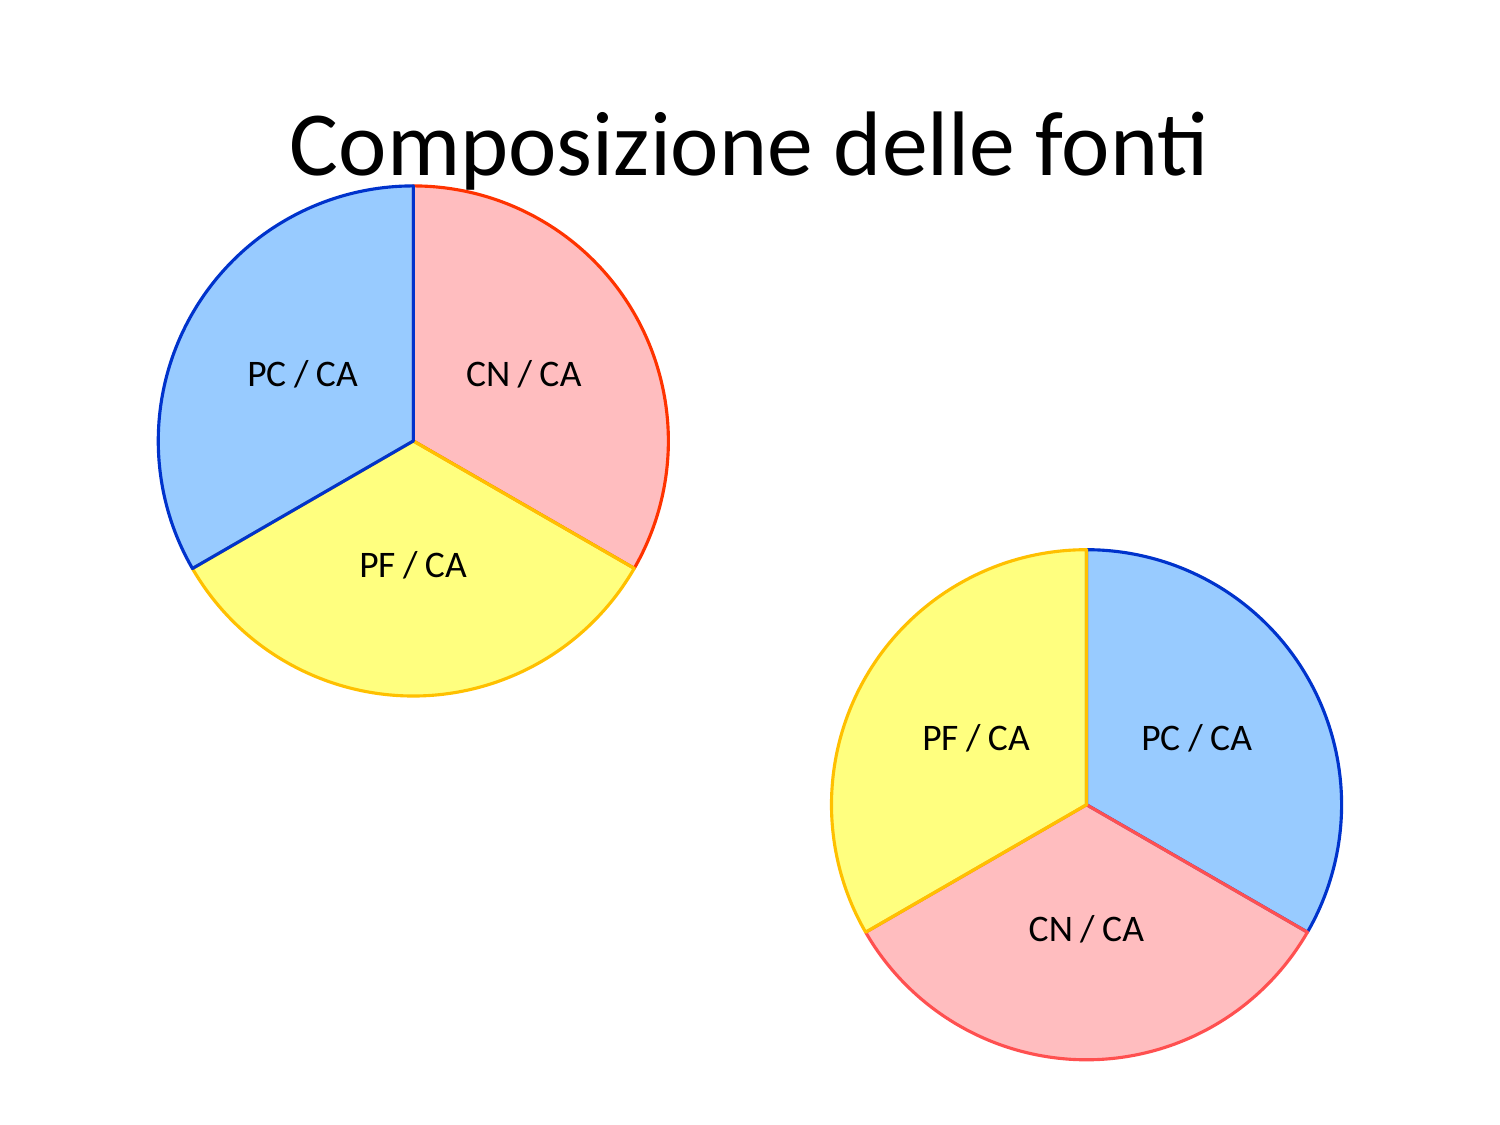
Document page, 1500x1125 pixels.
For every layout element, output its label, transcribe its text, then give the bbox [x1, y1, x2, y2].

chart [0, 174, 1500, 1071]
title Composizione delle fonti [75, 45, 1425, 233]
